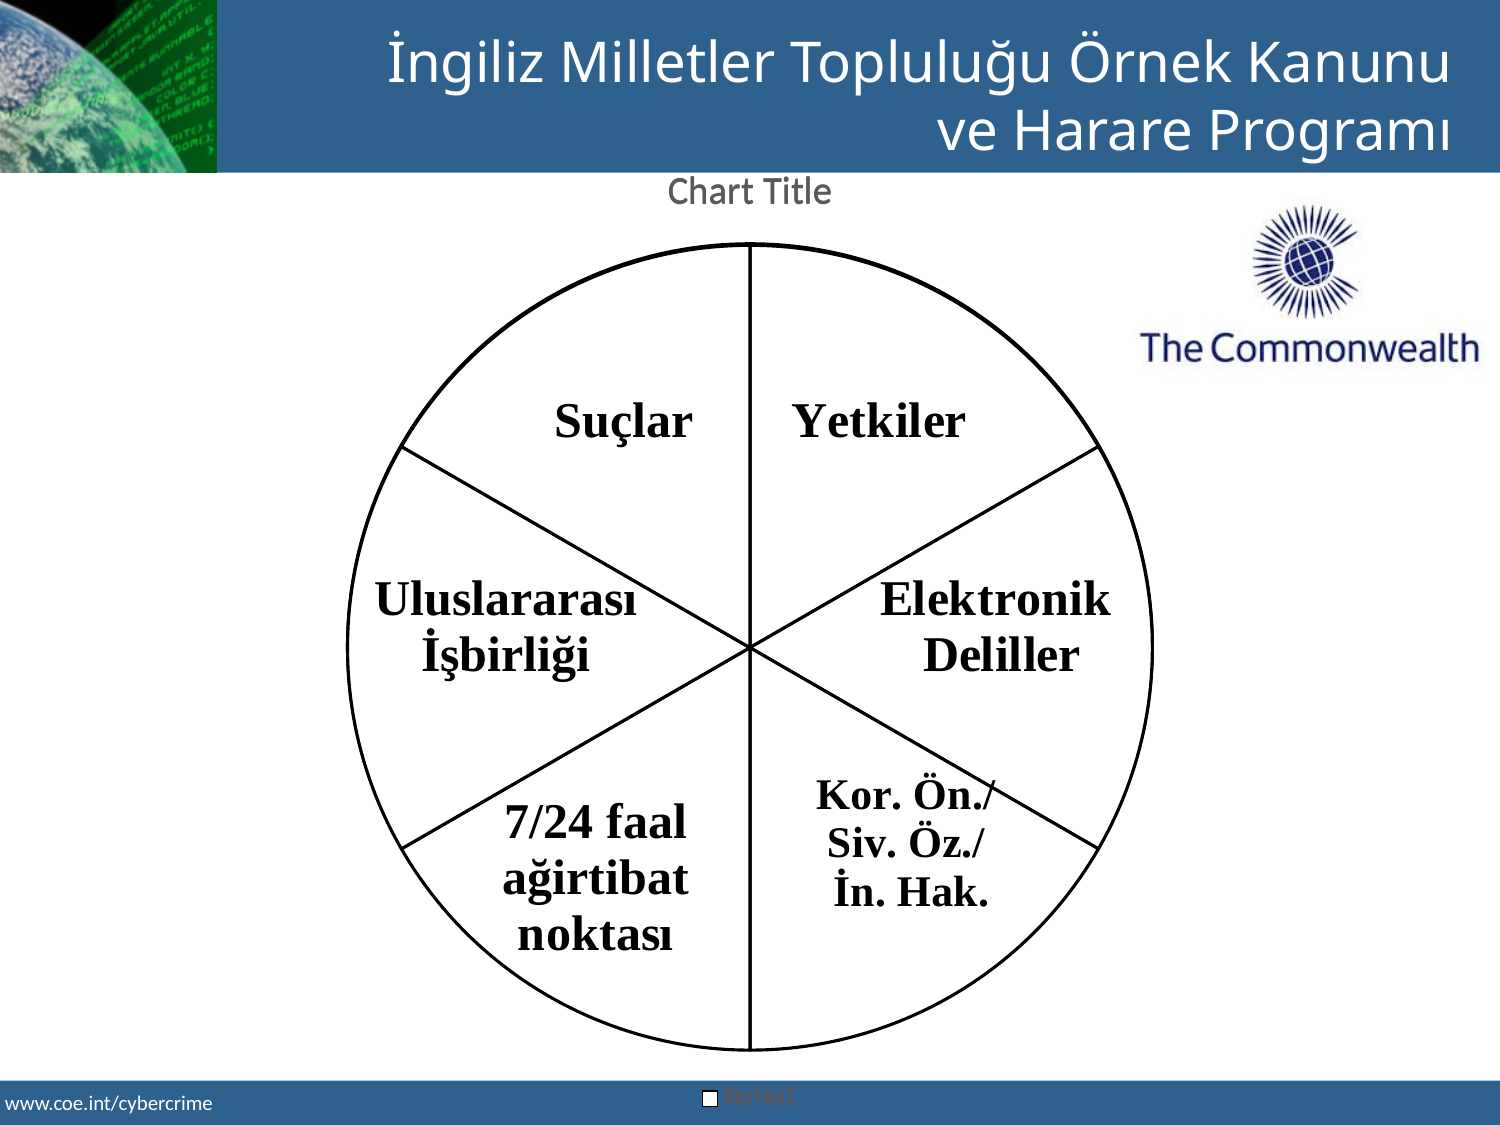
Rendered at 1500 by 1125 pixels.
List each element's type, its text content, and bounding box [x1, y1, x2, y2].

picture [1122, 178, 1498, 391]
picture [0, 0, 217, 134]
chart [0, 134, 1500, 1118]
text_box İngiliz Milletler Topluluğu Örnek Kanunu ve Harare Programı [230, 19, 1483, 134]
